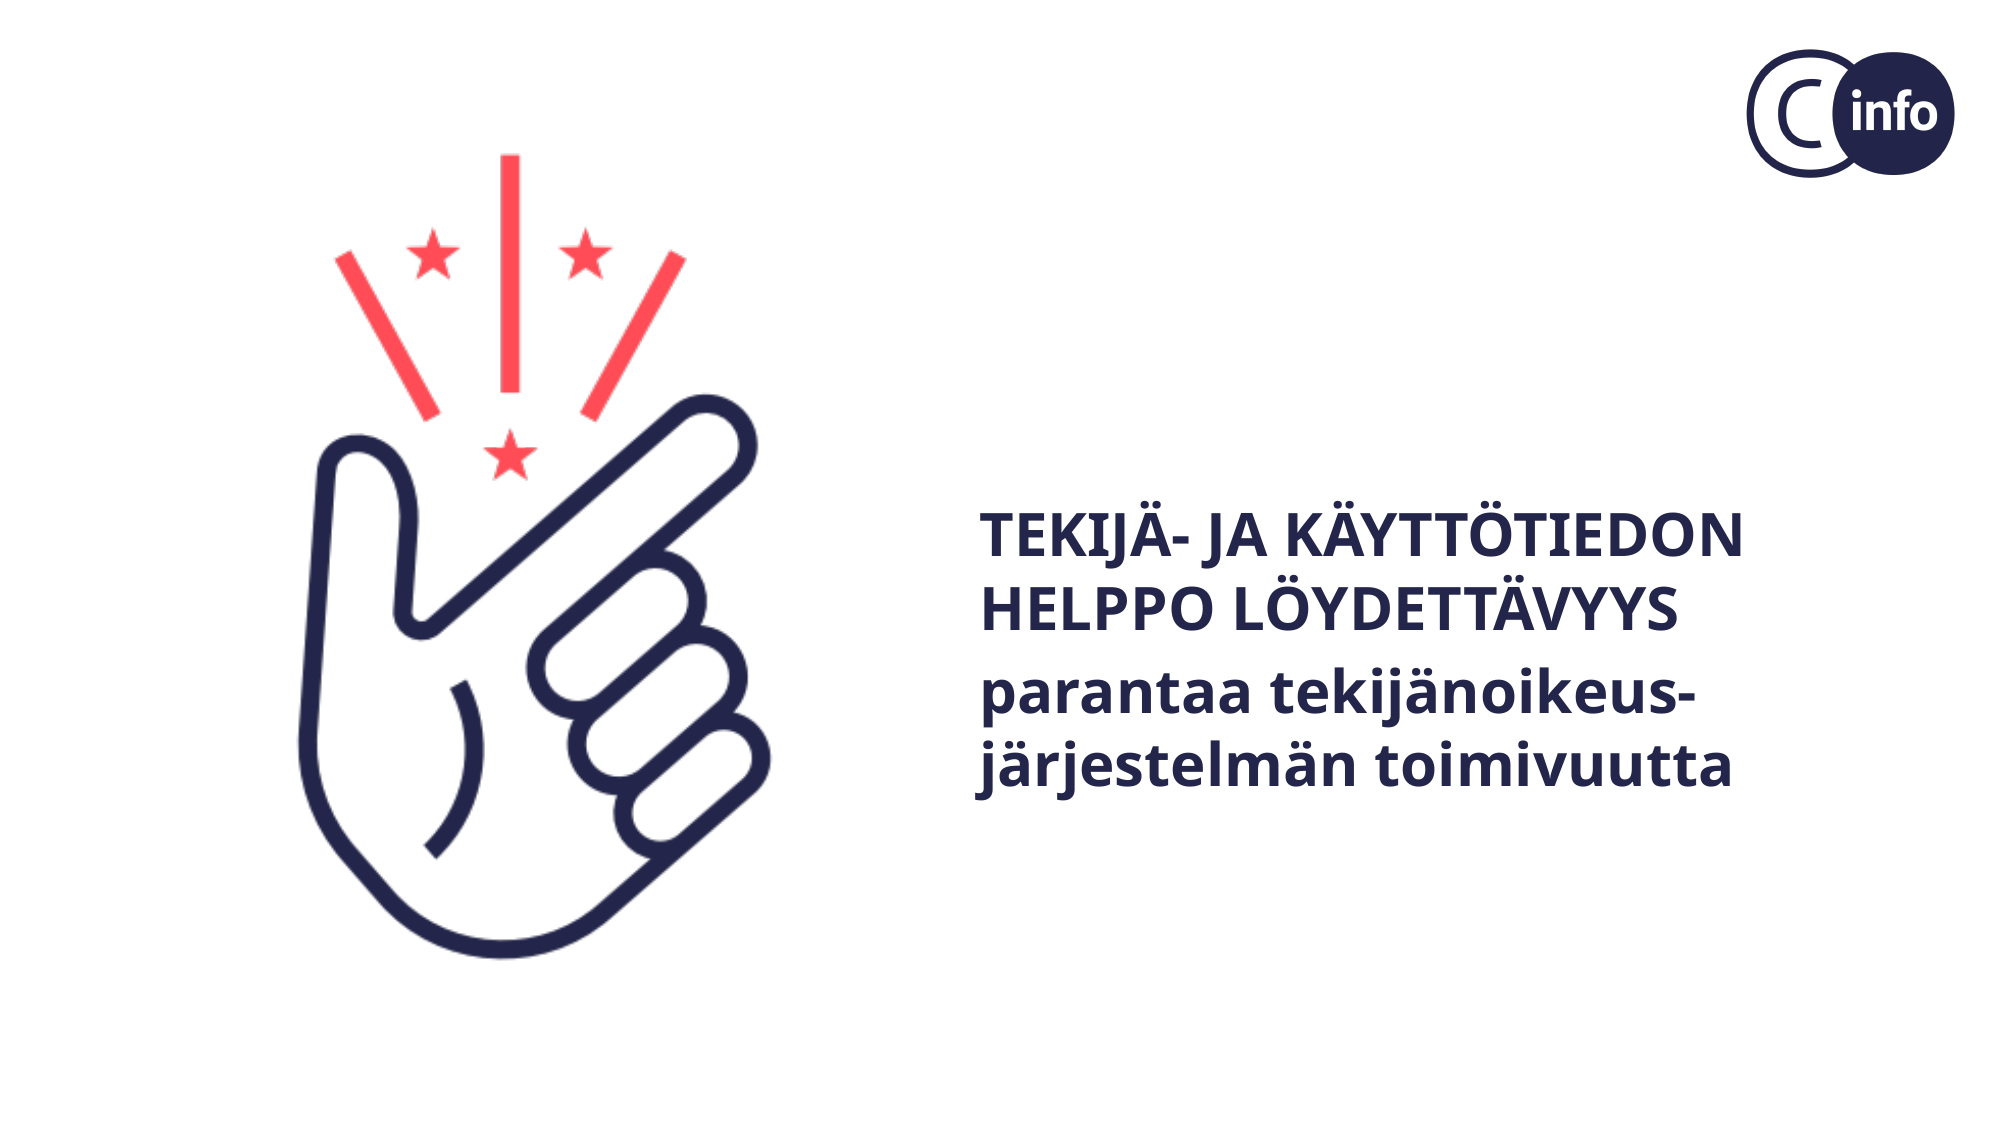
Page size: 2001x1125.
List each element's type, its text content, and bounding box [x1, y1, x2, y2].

text_box TEKIJÄ- JA KÄYTTÖTIEDON HELPPO LÖYDETTÄVYYS parantaa tekijänoikeus-järjestelmän toimivuutta [964, 309, 1863, 810]
picture [181, 95, 885, 1016]
